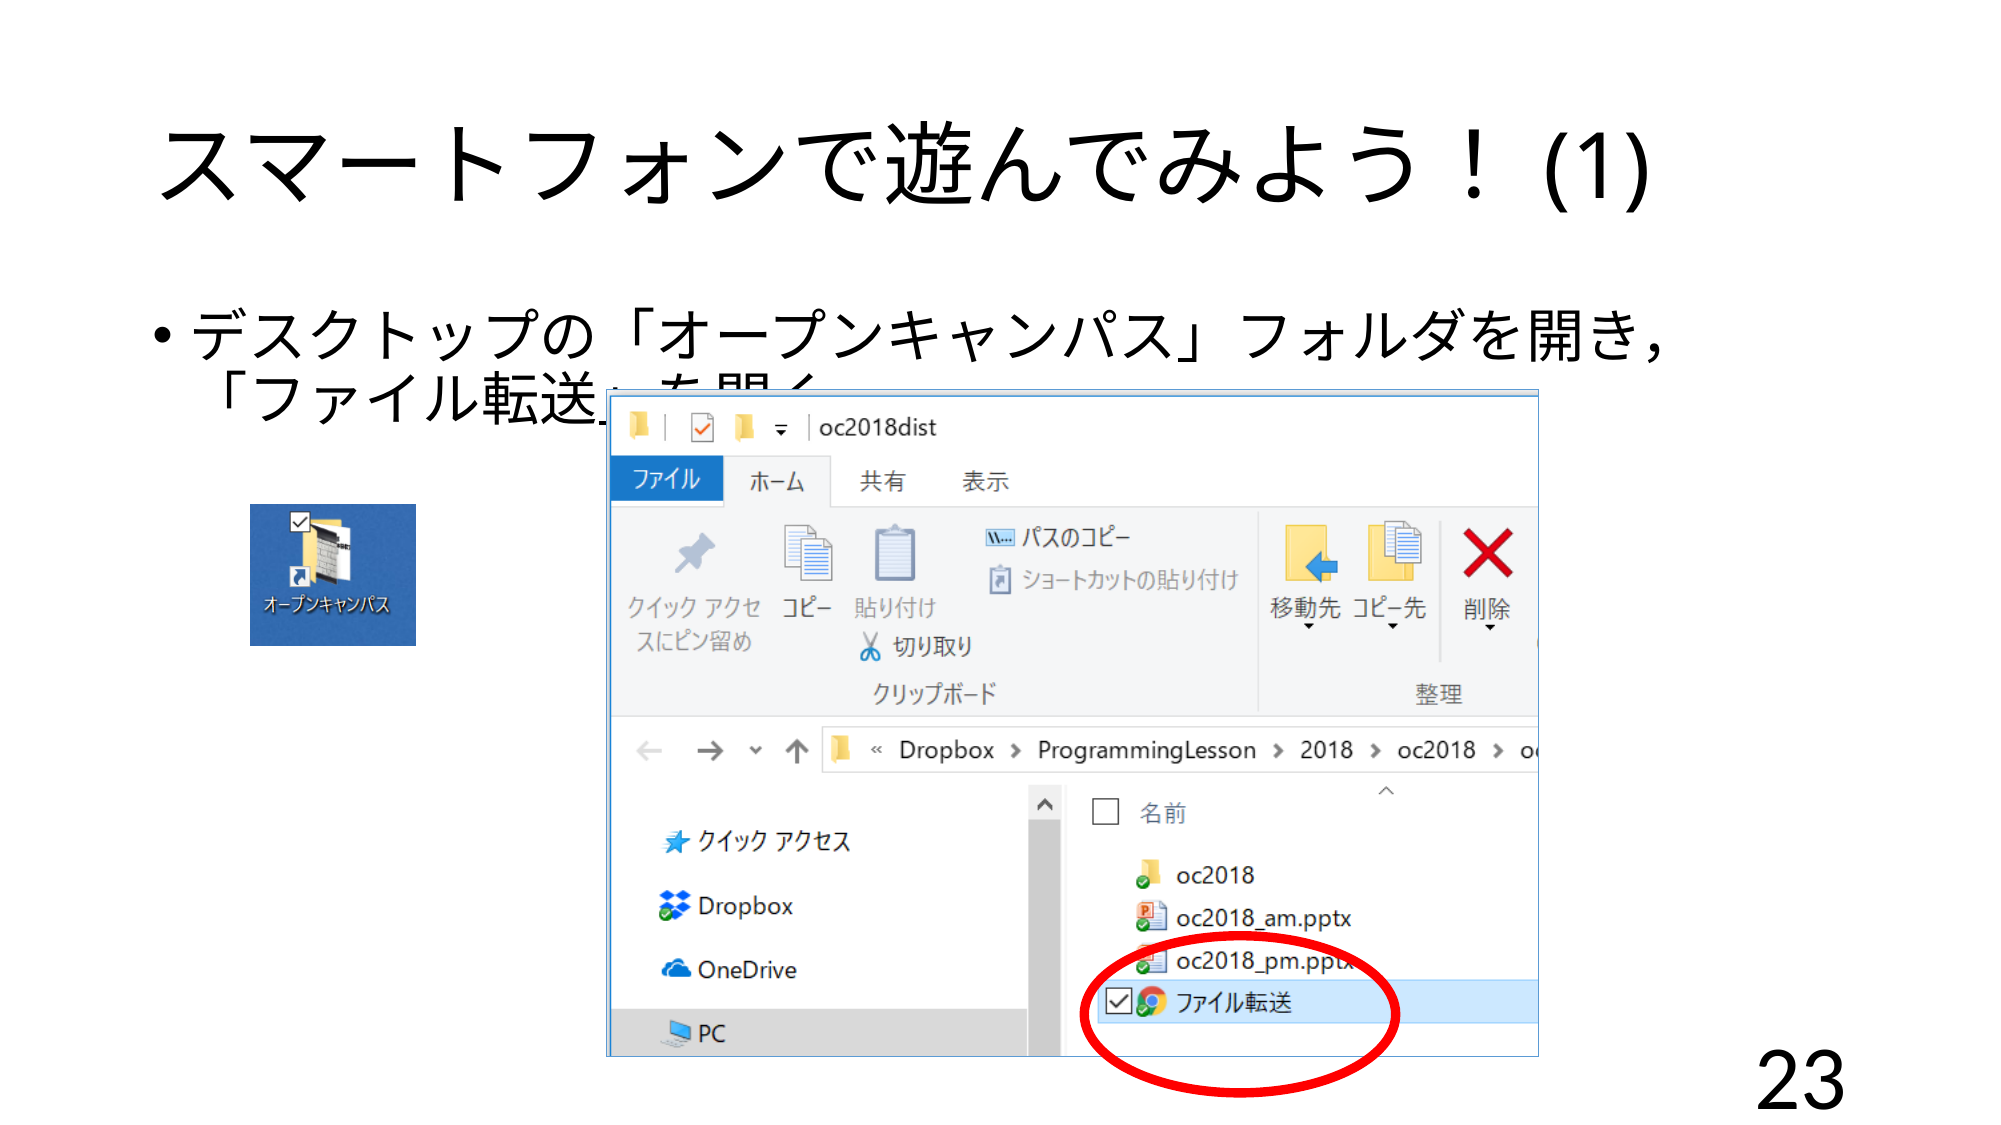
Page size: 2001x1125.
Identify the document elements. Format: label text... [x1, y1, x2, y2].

picture [250, 505, 416, 646]
picture [606, 389, 1539, 1057]
slide_number 23 [1412, 1042, 1863, 1103]
list デスクトップの「オープンキャンパス」フォルダを開き，「ファイル転送」を開く [137, 299, 1863, 1014]
title スマートフォンで遊んでみよう！(1) [137, 59, 1863, 278]
text_box [1107, 1057, 1373, 1094]
